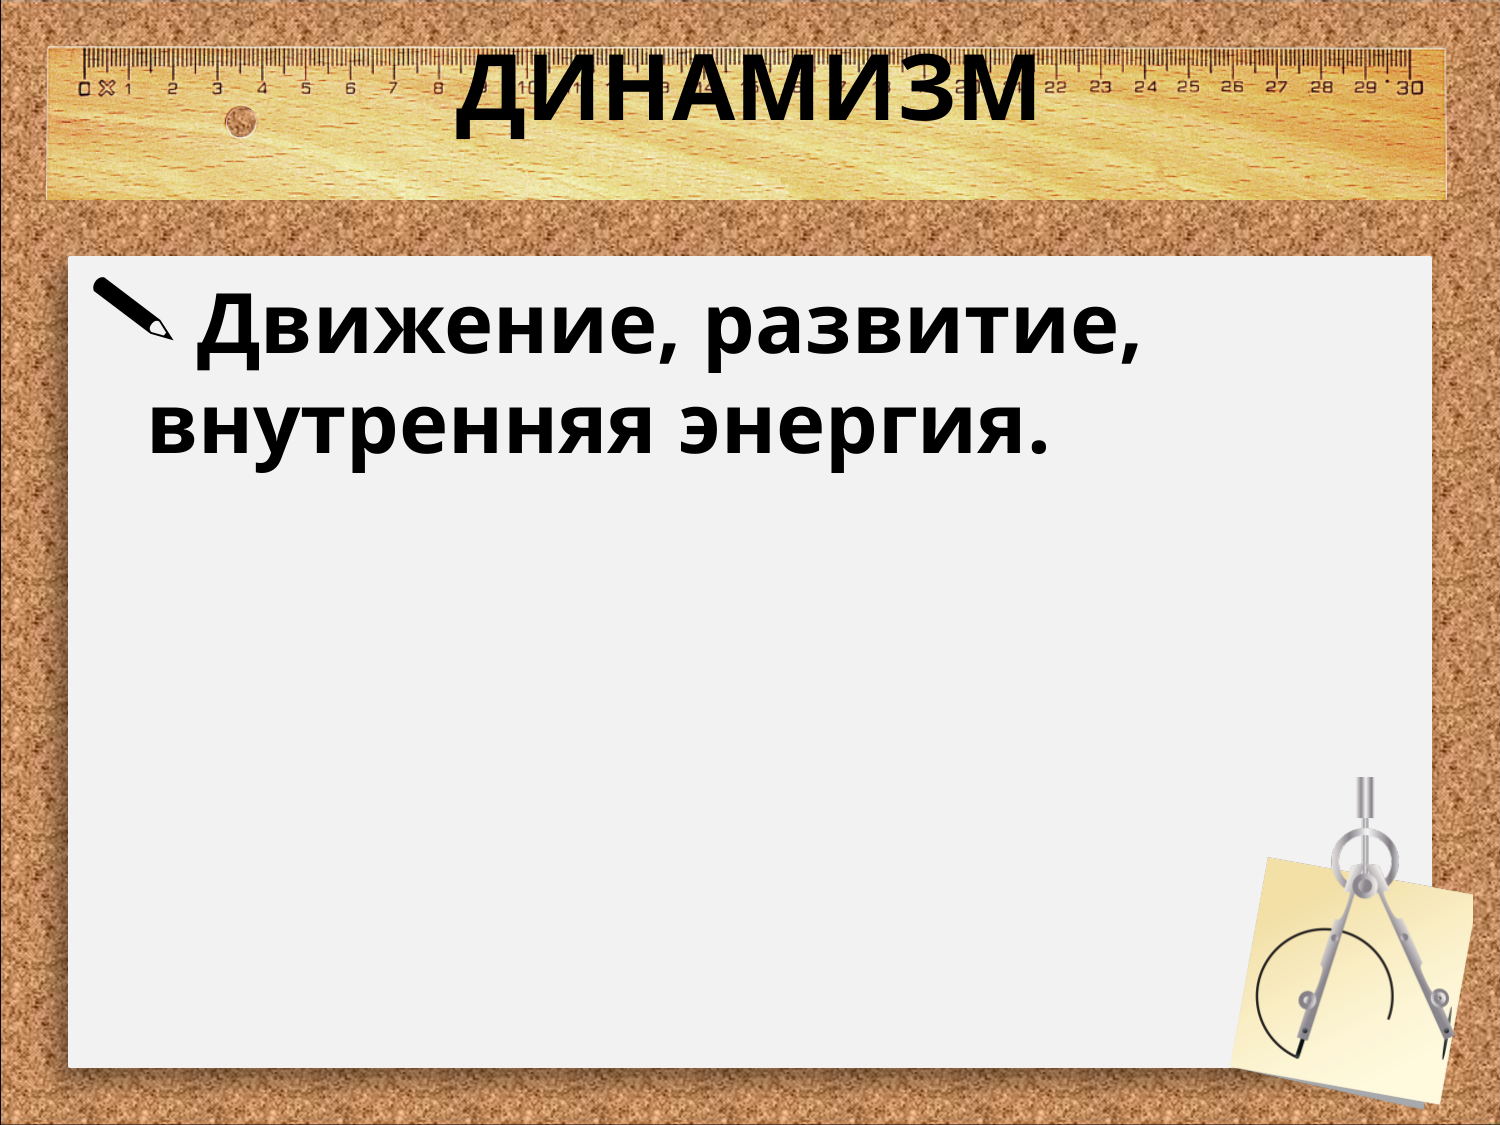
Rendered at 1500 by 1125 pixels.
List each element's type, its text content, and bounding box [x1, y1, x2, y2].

title ДИНАМИЗМ [74, 44, 1426, 233]
list Движение, развитие, внутренняя энергия. [74, 262, 1426, 1006]
picture [0, 0, 1500, 1125]
